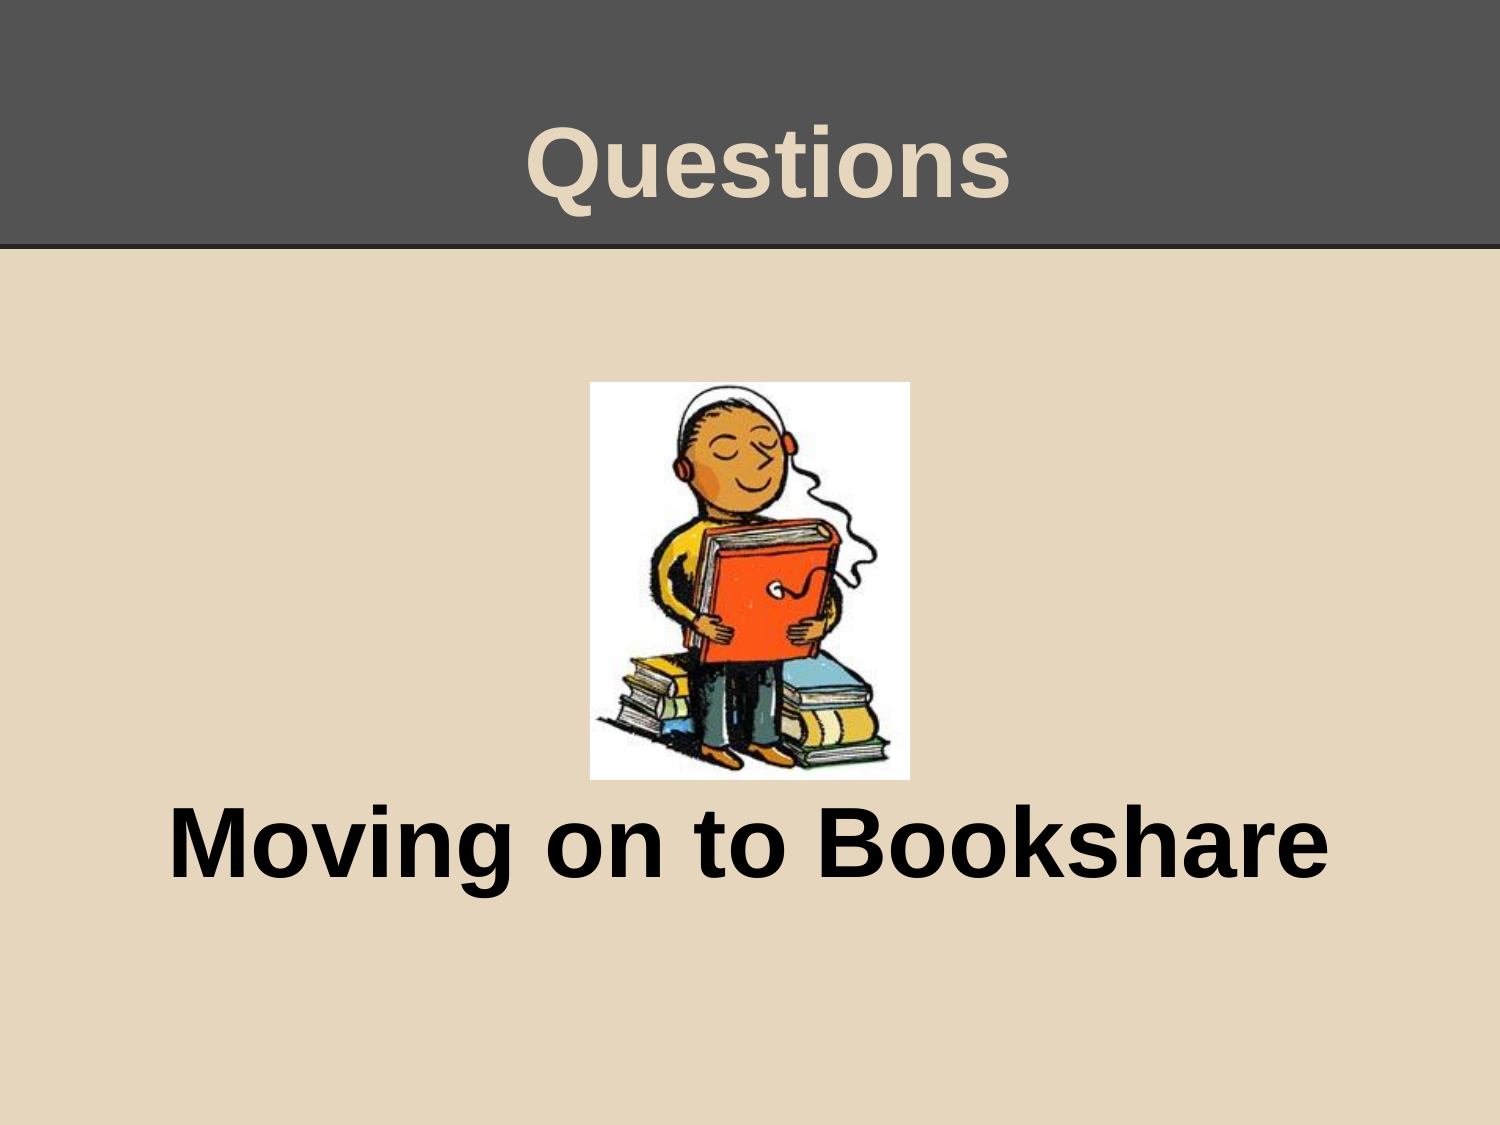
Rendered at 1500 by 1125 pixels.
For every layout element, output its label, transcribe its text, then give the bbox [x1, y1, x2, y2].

text_box [589, 382, 911, 780]
title Questions [75, 14, 1425, 233]
list Moving on to Bookshare [75, 262, 1425, 931]
